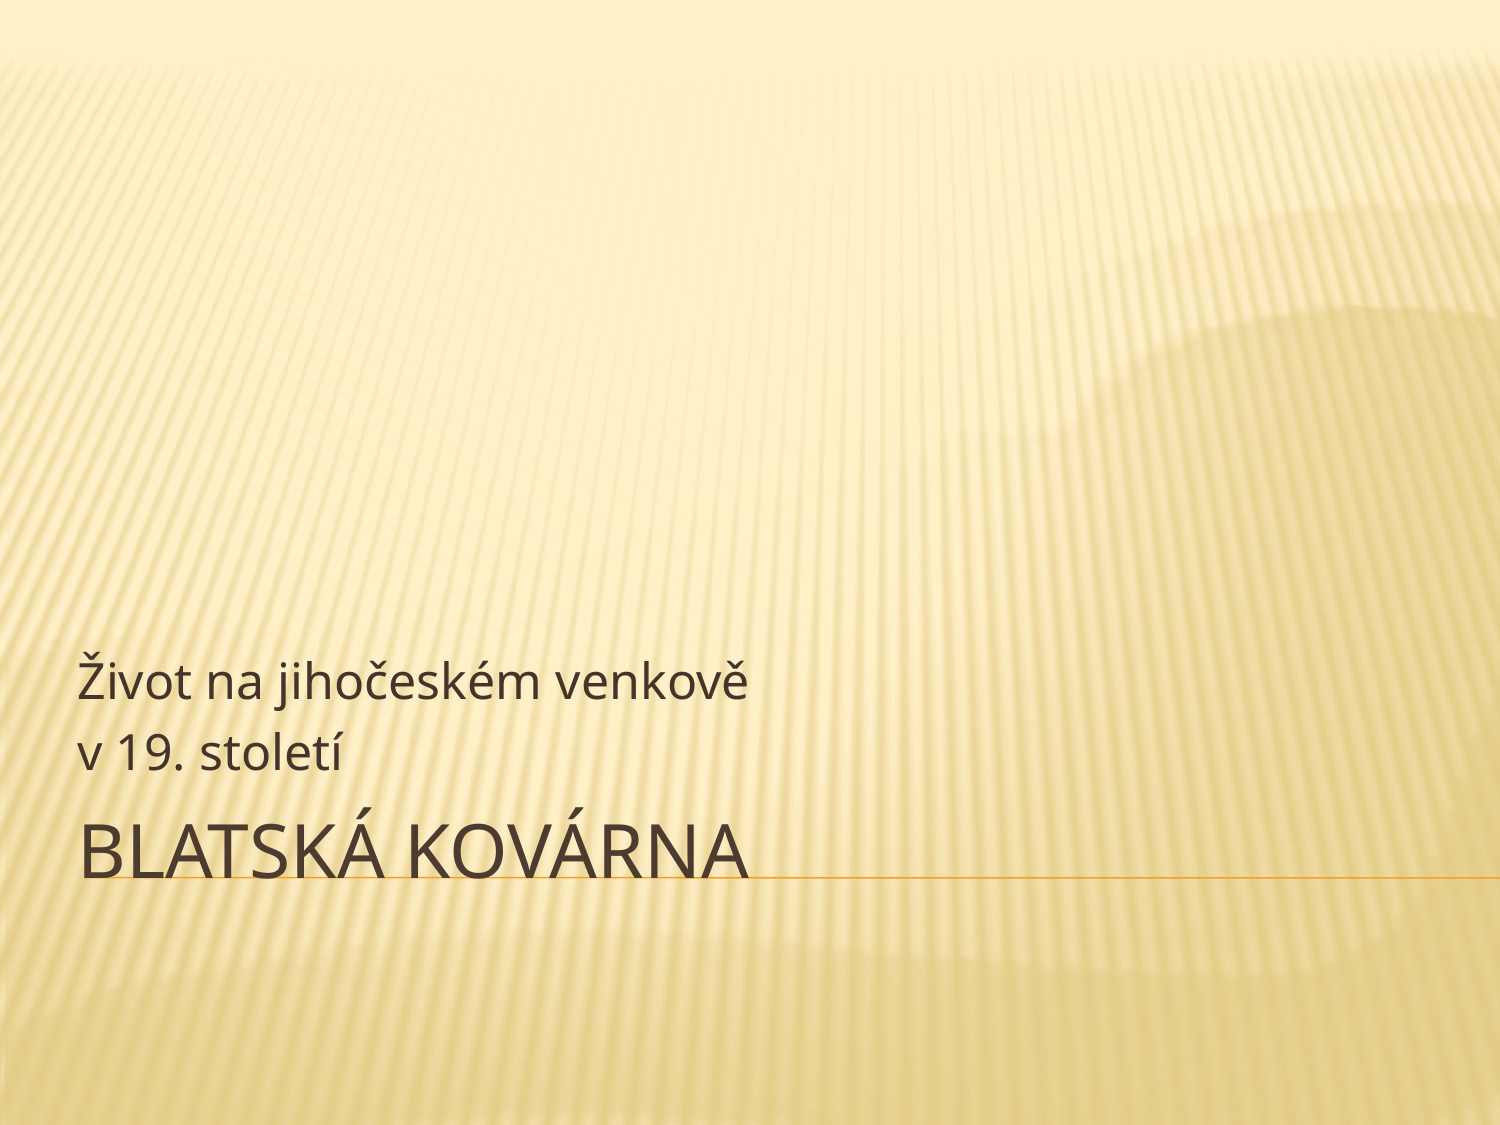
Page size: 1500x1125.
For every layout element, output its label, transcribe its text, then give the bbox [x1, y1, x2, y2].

title Blatská kovárna [62, 796, 1450, 997]
subtitle Život na jihočeském venkově v 19. století [62, 637, 1451, 788]
